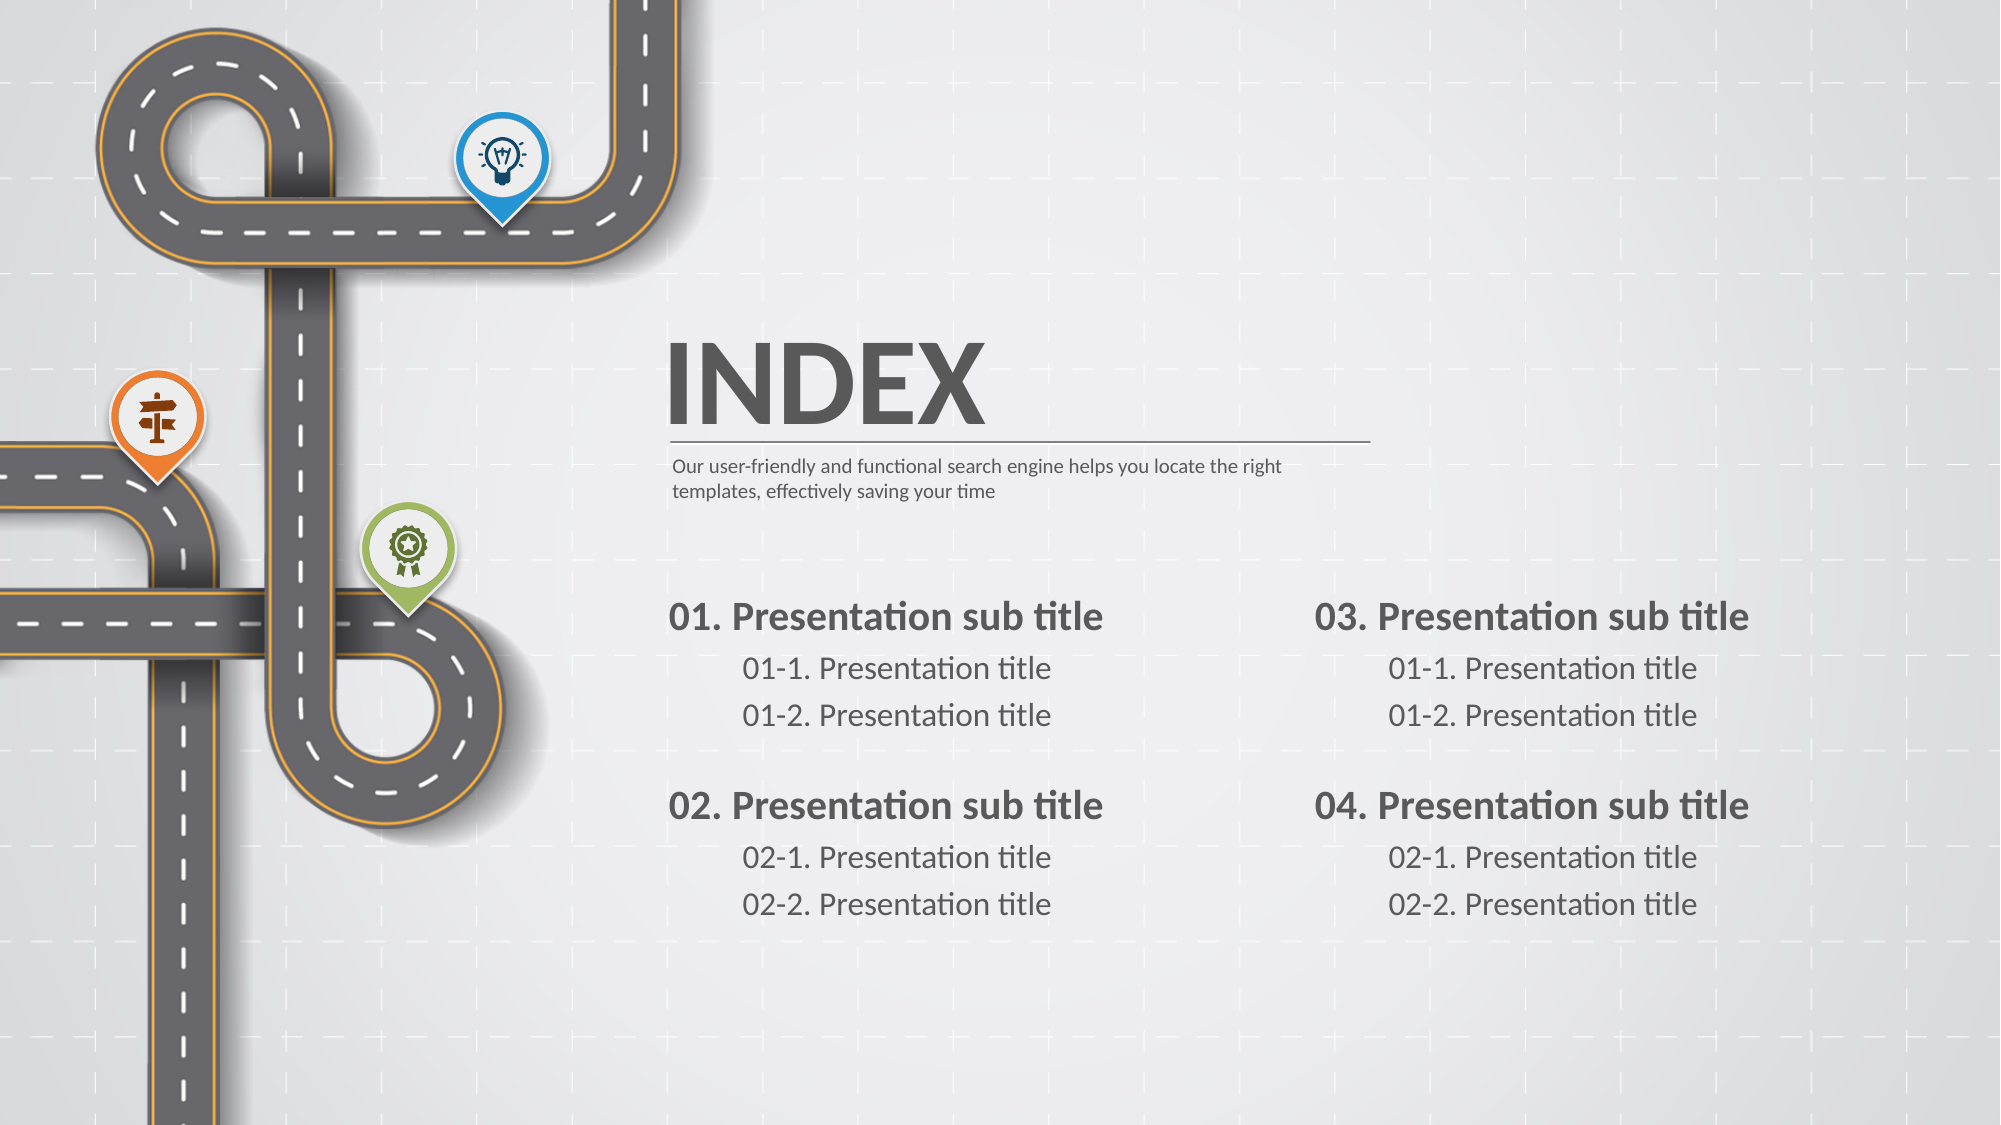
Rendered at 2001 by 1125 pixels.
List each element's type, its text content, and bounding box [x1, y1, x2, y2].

text_box INDEX [647, 291, 1381, 457]
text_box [1299, 769, 1990, 931]
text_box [654, 769, 1299, 931]
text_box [454, 110, 551, 207]
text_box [360, 500, 457, 597]
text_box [654, 581, 1299, 742]
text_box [657, 442, 1384, 511]
picture [0, 0, 2000, 1125]
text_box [109, 369, 206, 465]
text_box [1299, 581, 1990, 742]
